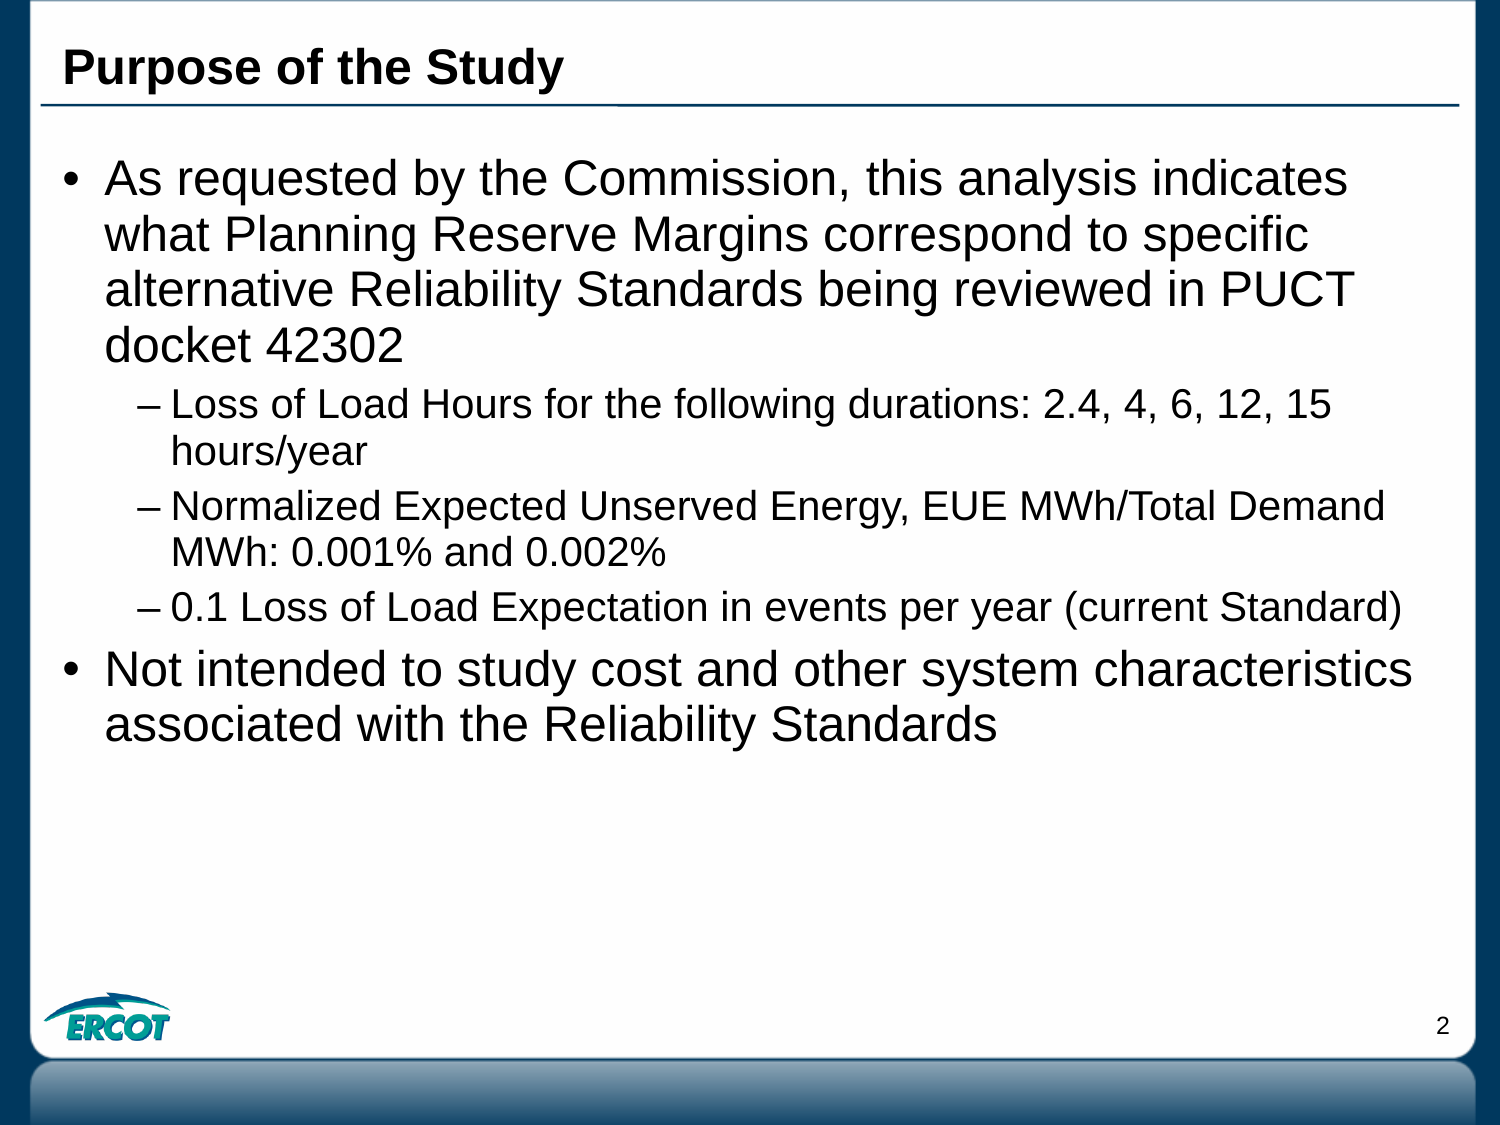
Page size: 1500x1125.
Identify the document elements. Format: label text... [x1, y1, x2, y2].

title Purpose of the Study [61, 28, 1451, 106]
picture [0, 0, 1500, 1125]
slide_number 2 [1099, 995, 1451, 1056]
list As requested by the Commission, this analysis indicates what Planning Reserve Margins correspond to specific alternative Reliability Standards being reviewed in PUCT docket 42302 Loss of Load Hours for the following durations: 2.4, 4, 6, 12, 15 hours/year Normalized Expected Unserved Energy, EUE MWh/Total Demand MWh: 0.001% and 0.002% 0.1 Loss of Load Expectation in events per year (current Standard) Not intended to study cost and other system characteristics associated with the Reliability Standards [61, 149, 1419, 976]
